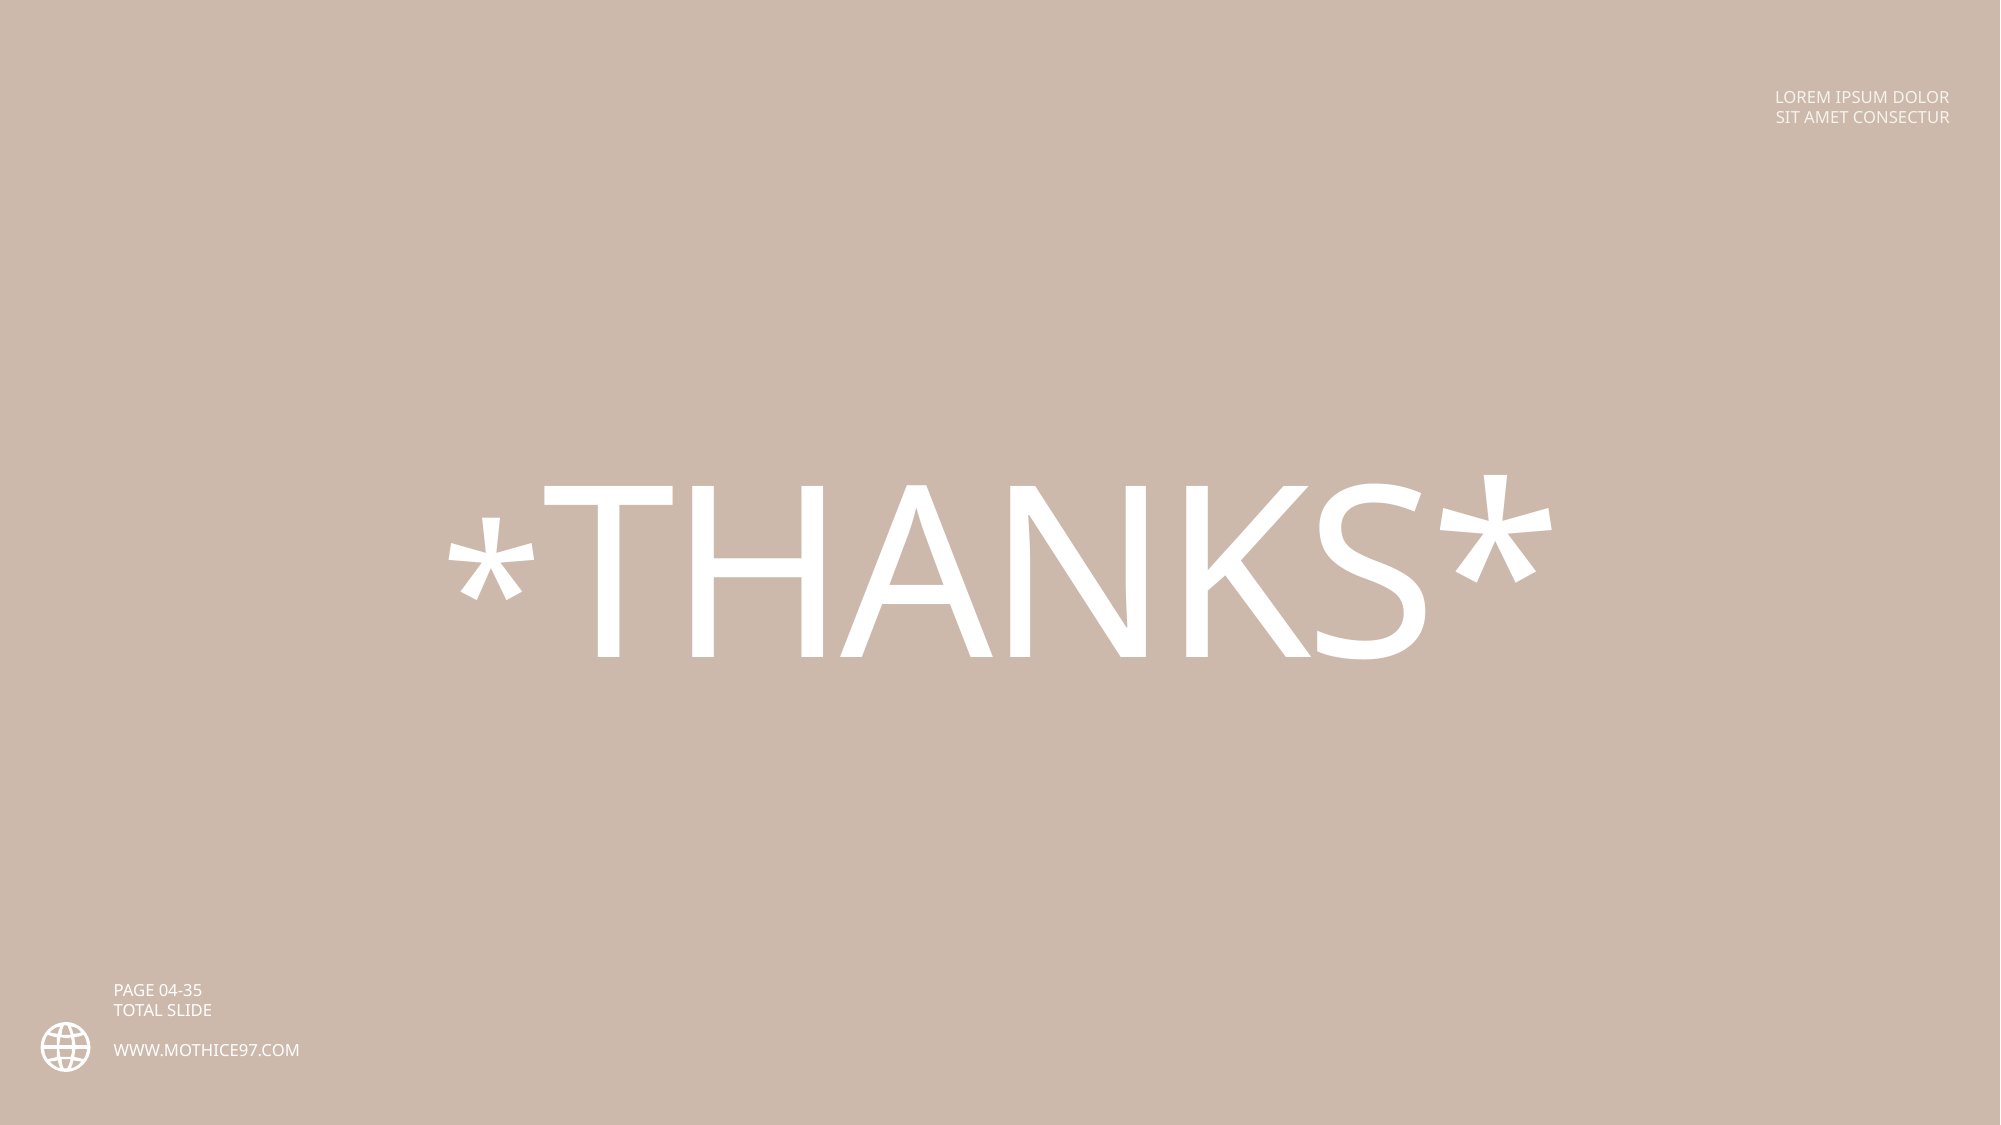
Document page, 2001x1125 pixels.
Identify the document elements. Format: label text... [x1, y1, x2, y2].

text_box LOREM IPSUM DOLOR SIT AMET CONSECTUR [1738, 79, 1965, 134]
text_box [40, 972, 324, 1082]
text_box *THANKS* [225, 410, 1779, 713]
